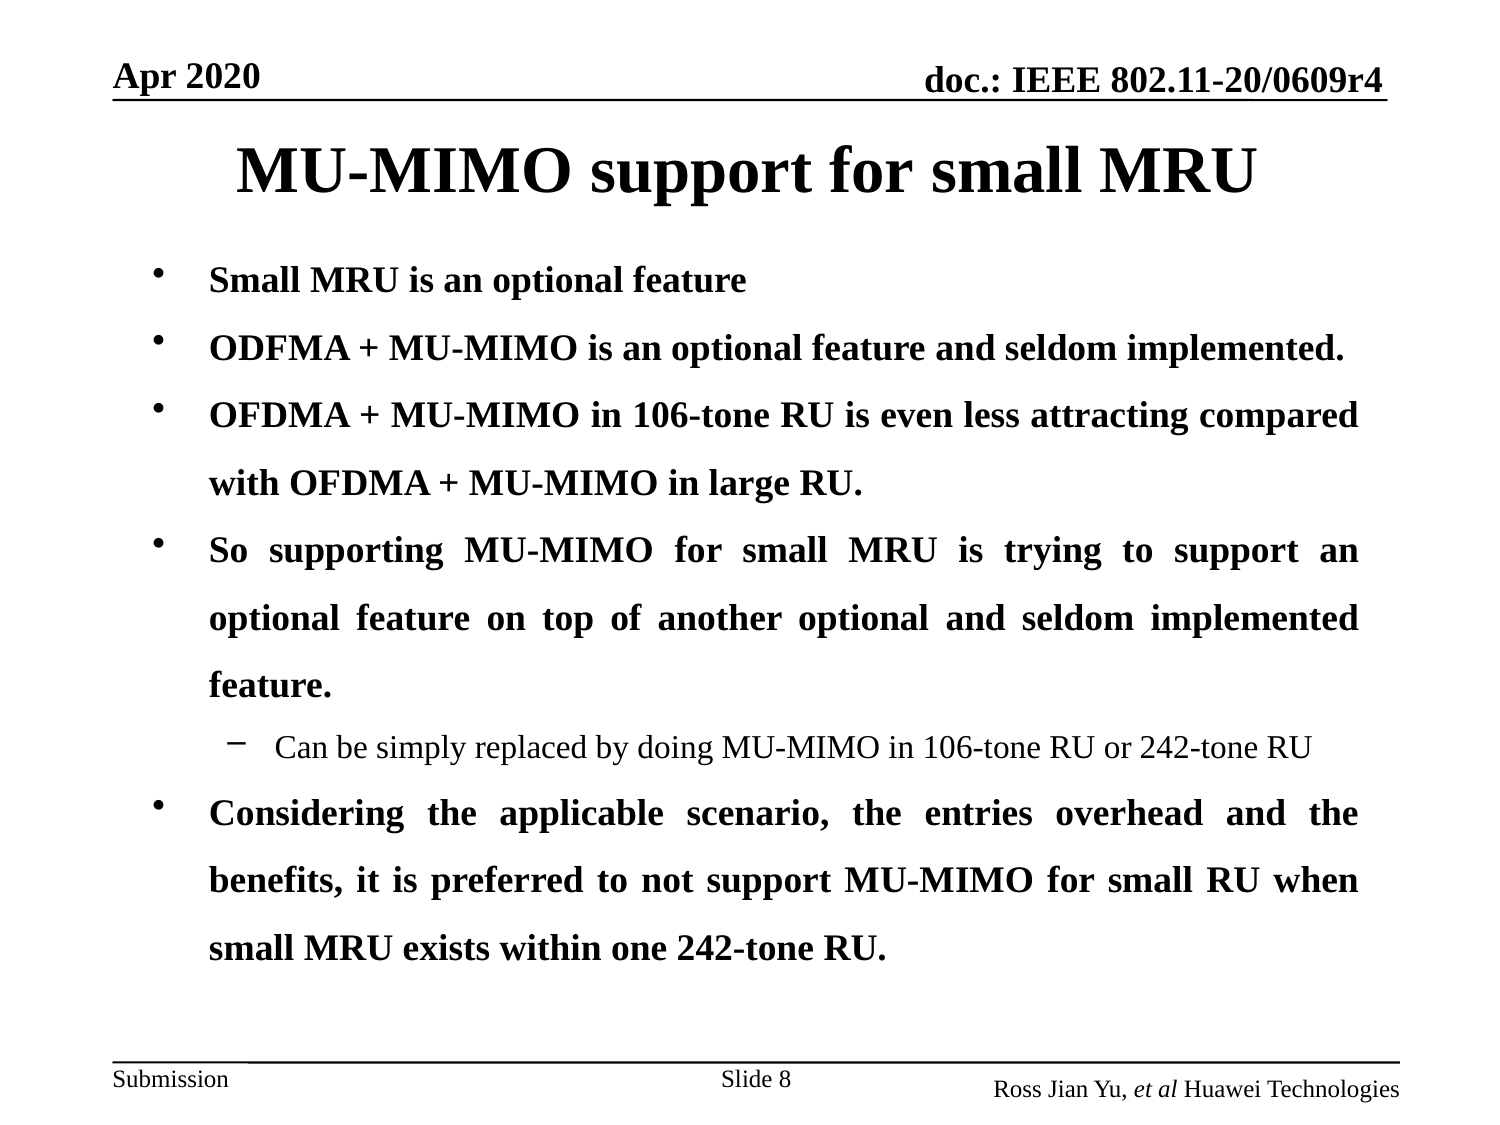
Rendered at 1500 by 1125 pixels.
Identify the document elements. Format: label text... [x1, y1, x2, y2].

slide_number Slide 8 [712, 1061, 800, 1093]
list Small MRU is an optional feature ODFMA + MU-MIMO is an optional feature and seldom implemented. OFDMA + MU-MIMO in 106-tone RU is even less attracting compared with OFDMA + MU-MIMO in large RU. So supporting MU-MIMO for small MRU is trying to support an optional feature on top of another optional and seldom implemented feature. Can be simply replaced by doing MU-MIMO in 106-tone RU or 242-tone RU Considering the applicable scenario, the entries overhead and the benefits, it is preferred to not support MU-MIMO for small RU when small MRU exists within one 242-tone RU. [137, 224, 1376, 338]
title MU-MIMO support for small MRU [99, 121, 1413, 210]
